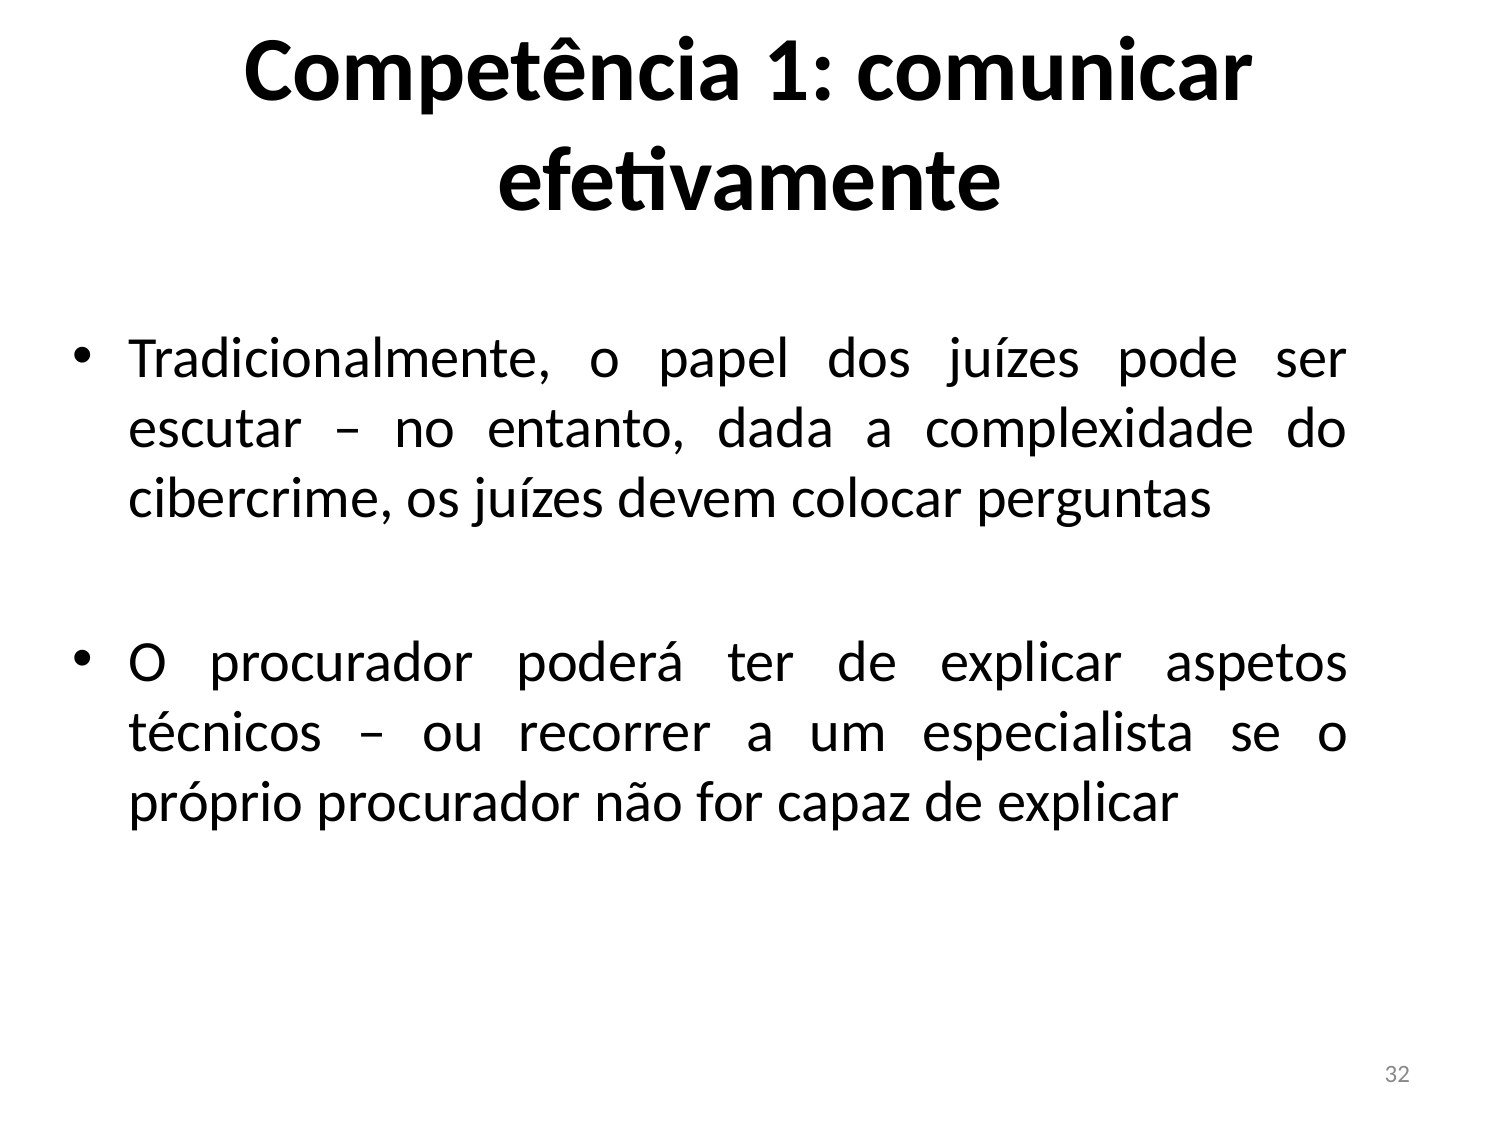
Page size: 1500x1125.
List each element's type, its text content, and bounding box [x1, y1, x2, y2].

text_box Tradicionalmente, o papel dos juízes pode ser escutar – no entanto, dada a complexidade do cibercrime, os juízes devem colocar perguntas O procurador poderá ter de explicar aspetos técnicos – ou recorrer a um especialista se o próprio procurador não for capaz de explicar [57, 220, 1364, 1097]
title Competência 1: comunicar efetivamente [75, 24, 1425, 213]
slide_number 32 [1074, 1042, 1425, 1103]
